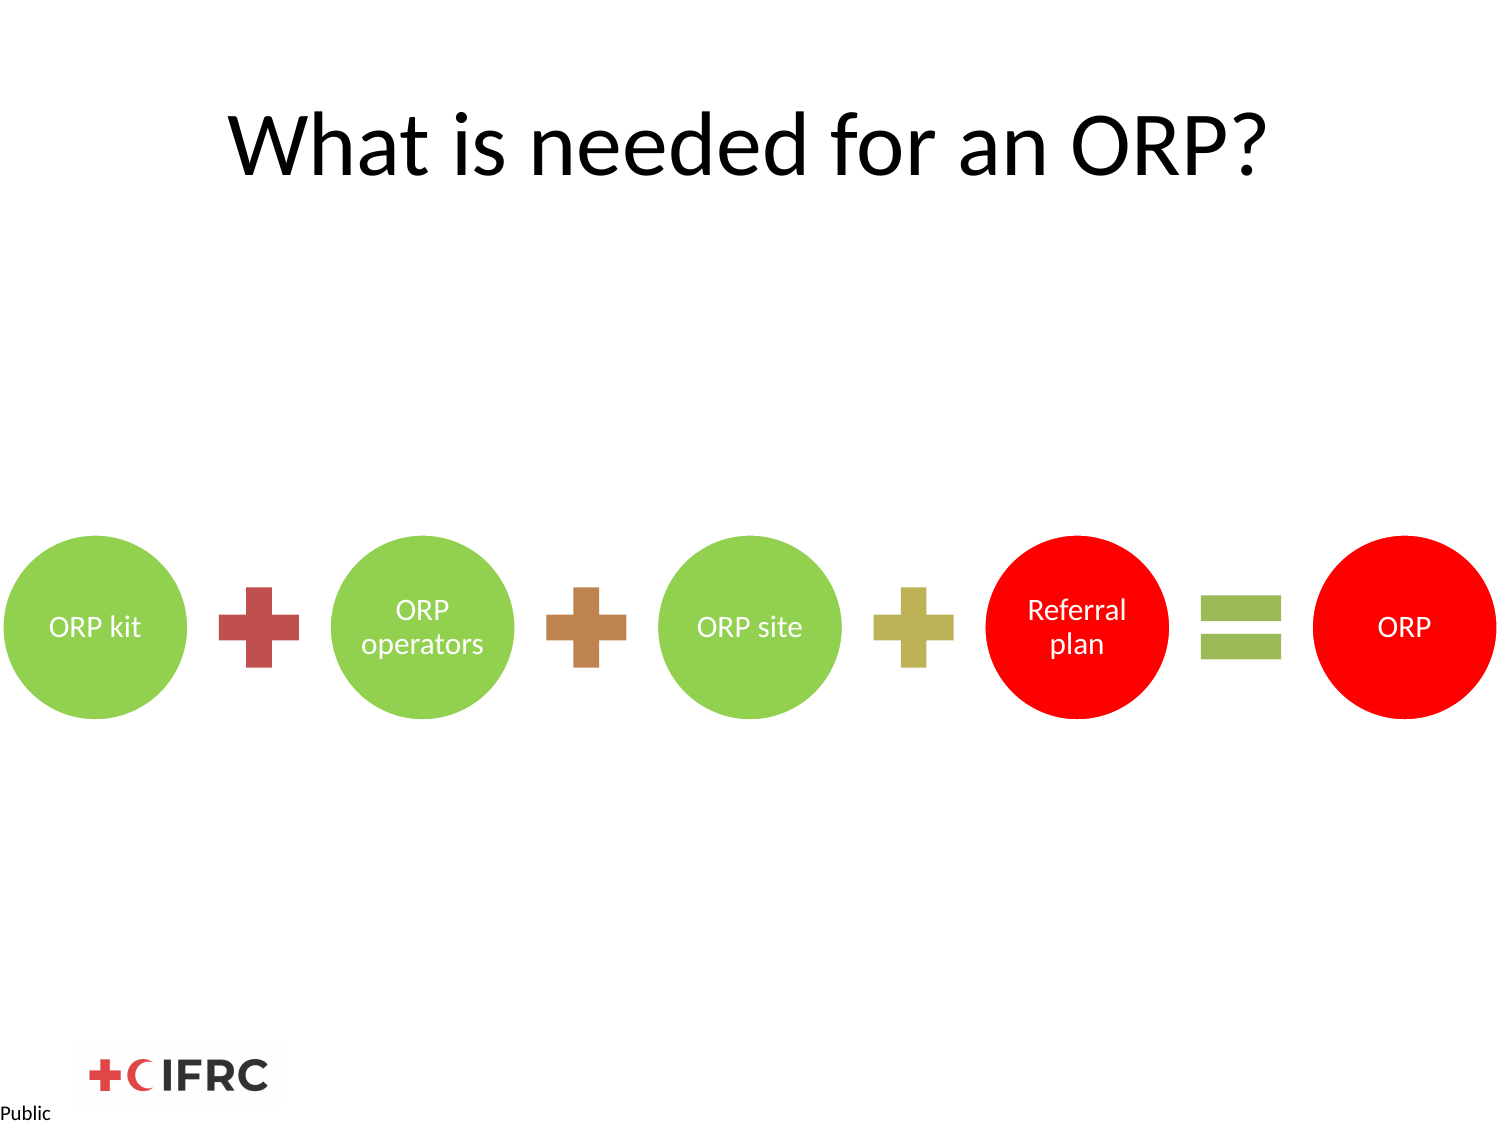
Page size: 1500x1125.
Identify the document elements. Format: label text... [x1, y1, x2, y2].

picture [75, 1059, 283, 1106]
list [0, 195, 1500, 1059]
title What is needed for an ORP? [75, 45, 1425, 193]
